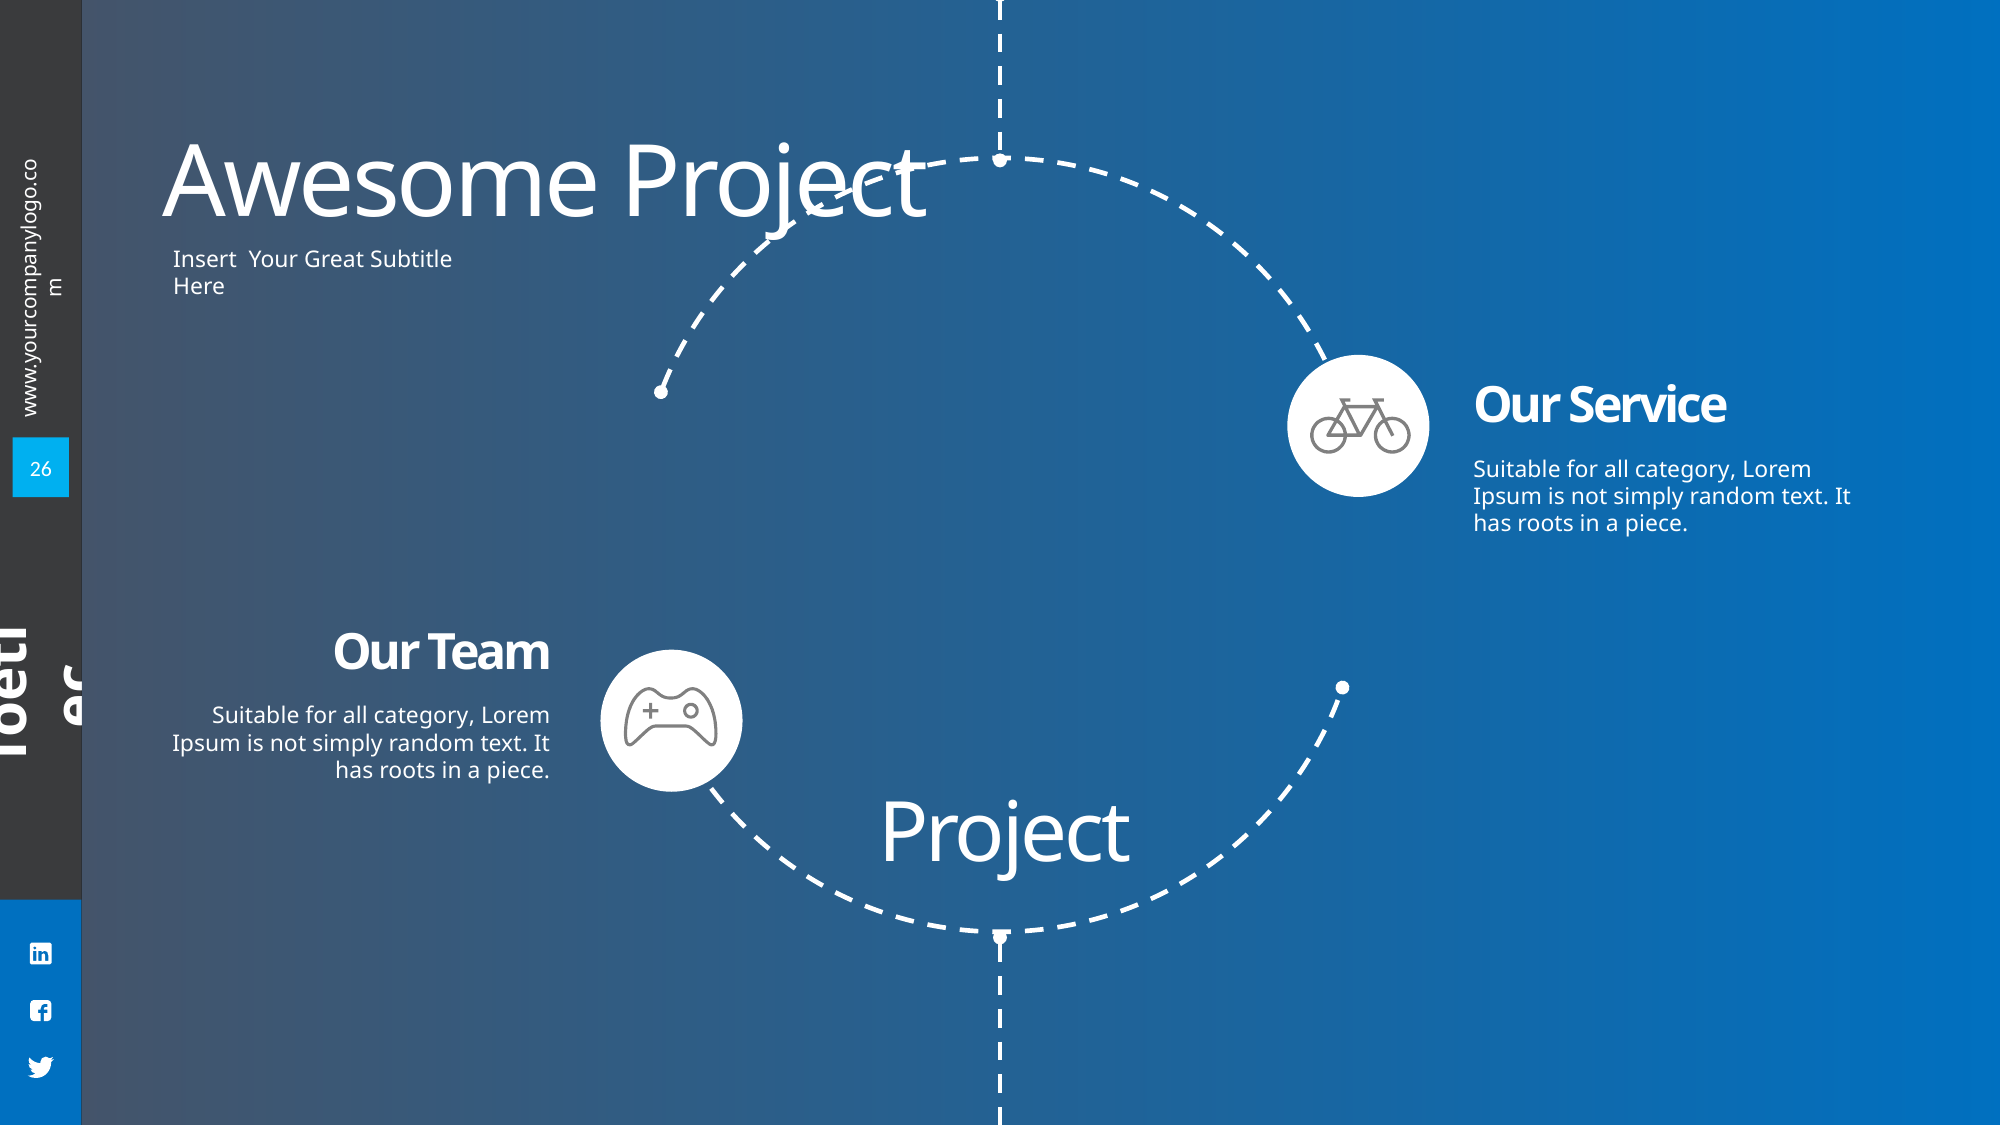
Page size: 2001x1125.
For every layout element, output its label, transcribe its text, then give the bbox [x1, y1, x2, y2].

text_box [623, 687, 718, 747]
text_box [136, 601, 568, 792]
slide_number 26 [12, 437, 69, 498]
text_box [1458, 354, 1888, 546]
picture [81, 0, 2000, 1125]
